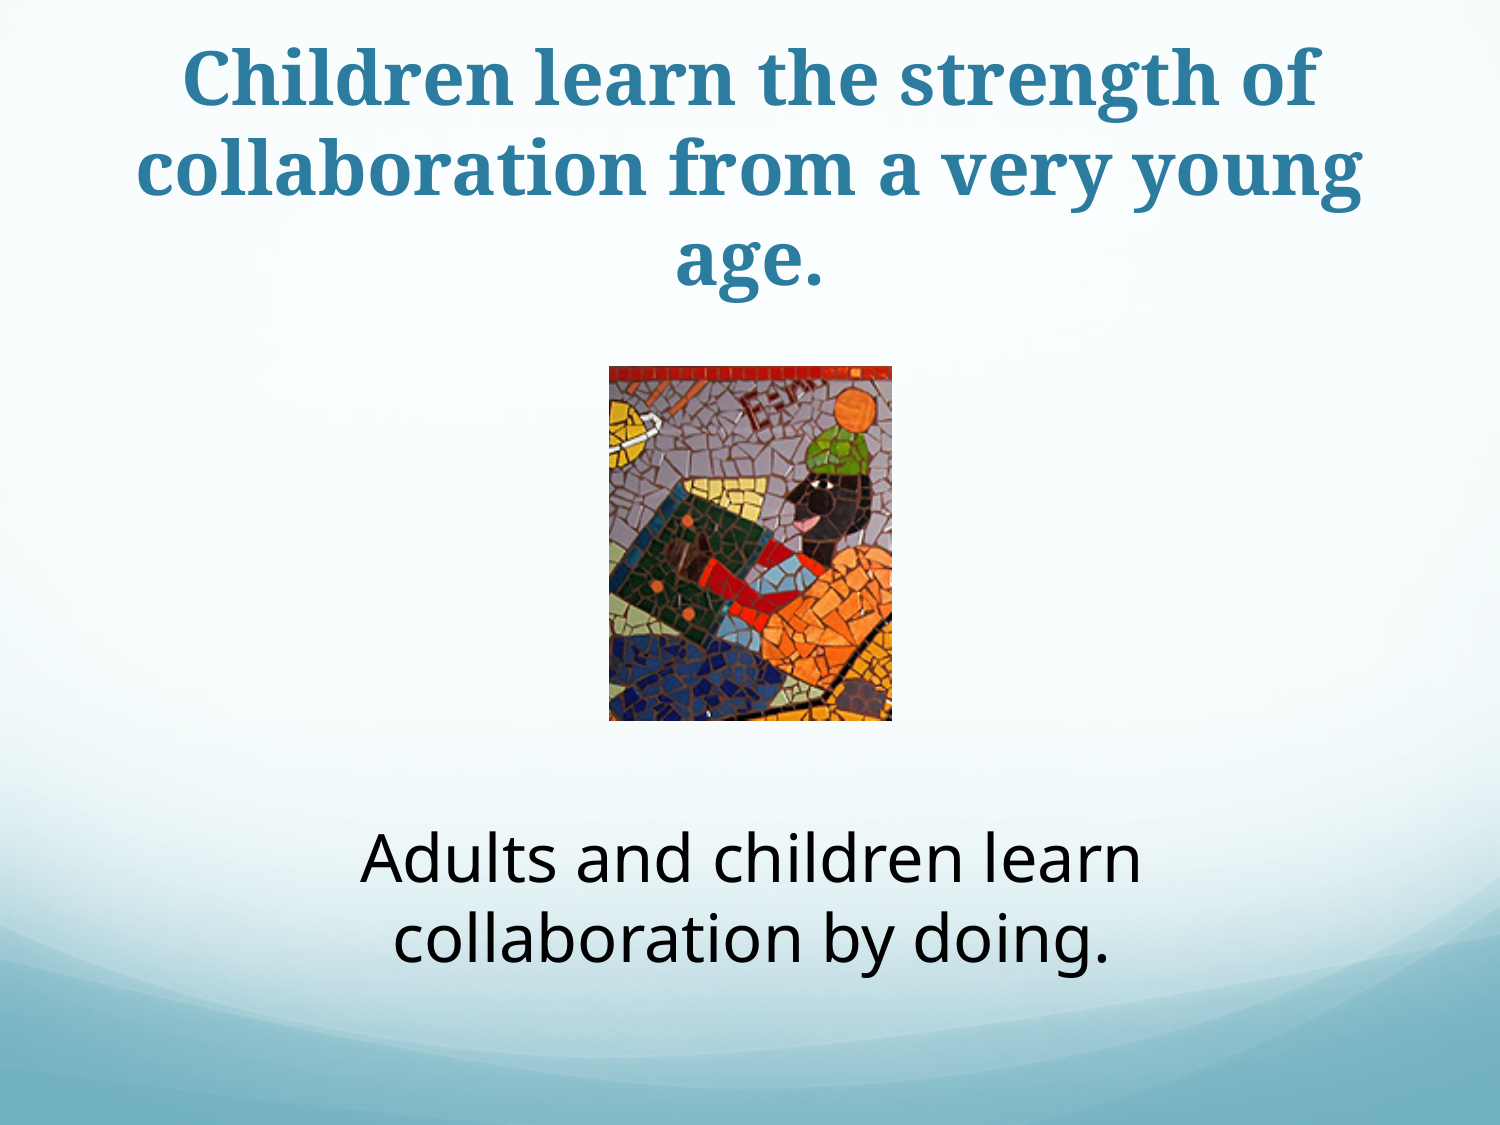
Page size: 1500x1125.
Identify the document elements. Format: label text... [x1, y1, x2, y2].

text_box Adults and children learn collaboration by doing. [178, 808, 1327, 983]
list [75, 397, 1425, 1005]
picture [608, 366, 893, 722]
title Children learn the strength of collaboration from a very young age. [75, 45, 1425, 397]
